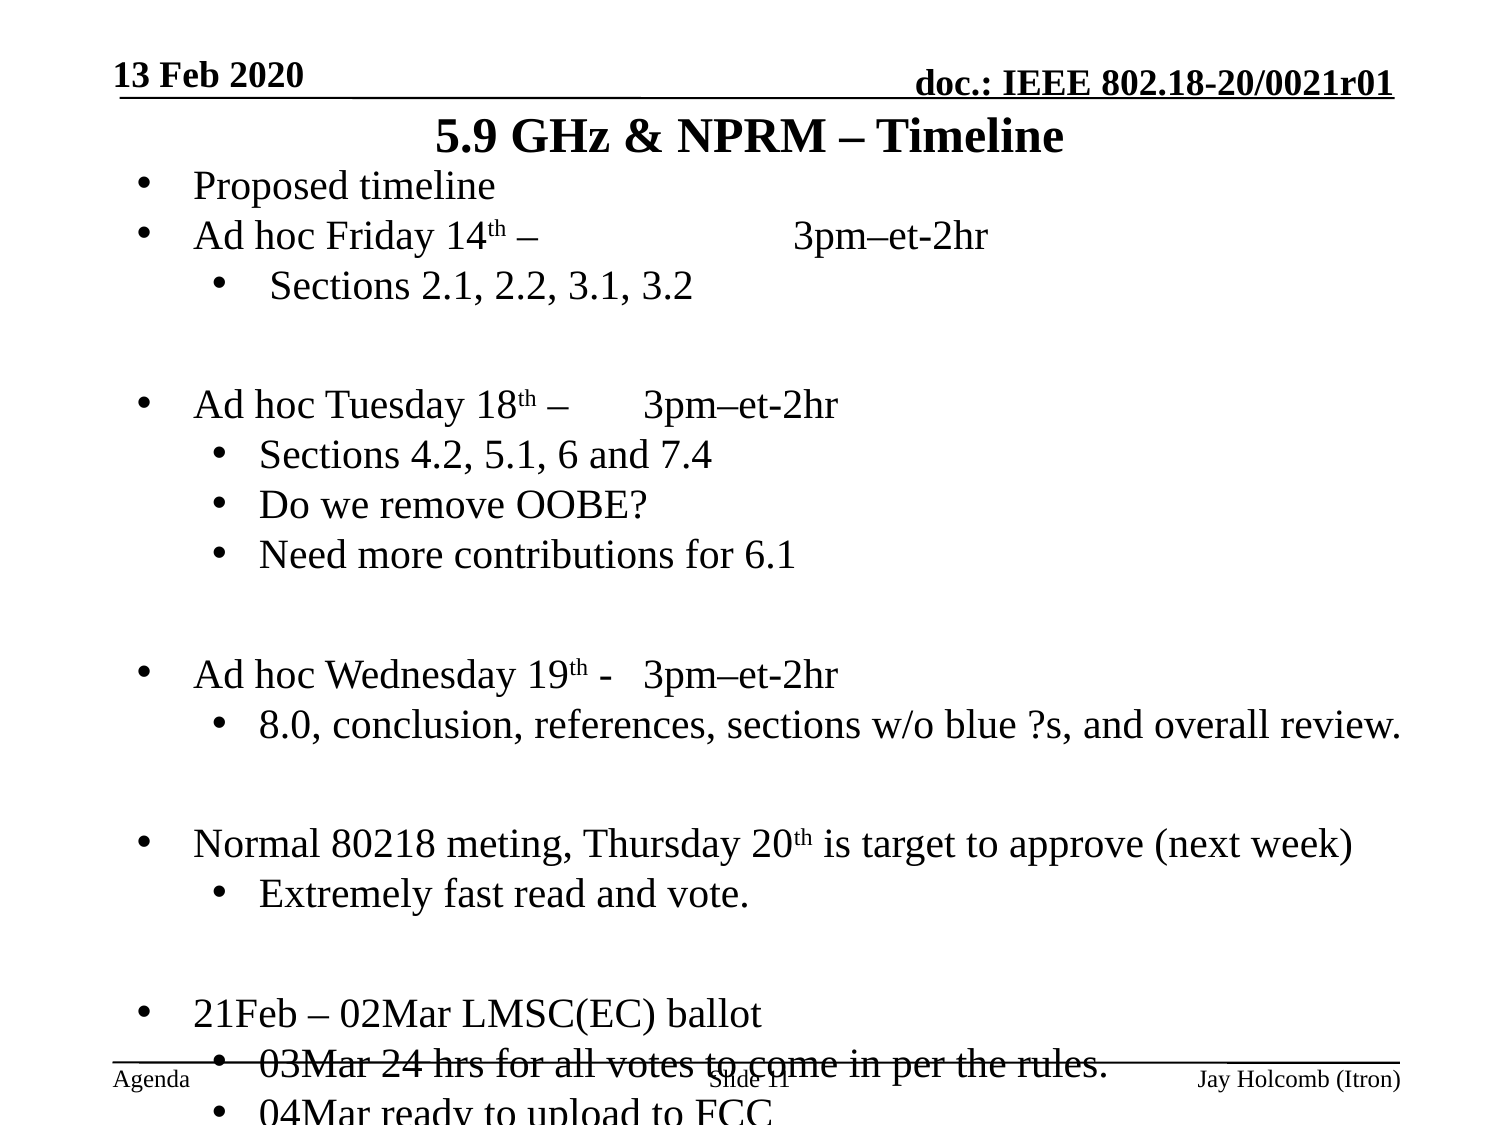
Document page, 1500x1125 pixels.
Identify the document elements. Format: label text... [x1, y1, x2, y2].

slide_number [112, 49, 488, 95]
list Proposed timeline Ad hoc Friday 14th – 3pm–et-2hr Sections 2.1, 2.2, 3.1, 3.2 Ad hoc Tuesday 18th – 3pm–et-2hr Sections 4.2, 5.1, 6 and 7.4 Do we remove OOBE? Need more contributions for 6.1 Ad hoc Wednesday 19th - 3pm–et-2hr 8.0, conclusion, references, sections w/o blue ?s, and overall review. Normal 80218 meting, Thursday 20th is target to approve (next week) Extremely fast read and vote. 21Feb – 02Mar LMSC(EC) ballot 03Mar 24 hrs for all votes to come in per the rules. 04Mar ready to upload to FCC [112, 149, 1474, 1063]
footer Jay Holcomb (Itron) [878, 1061, 1402, 1093]
slide_number Slide 11 [699, 1061, 800, 1123]
title 5.9 GHz & NPRM – Timeline [59, 102, 1441, 163]
